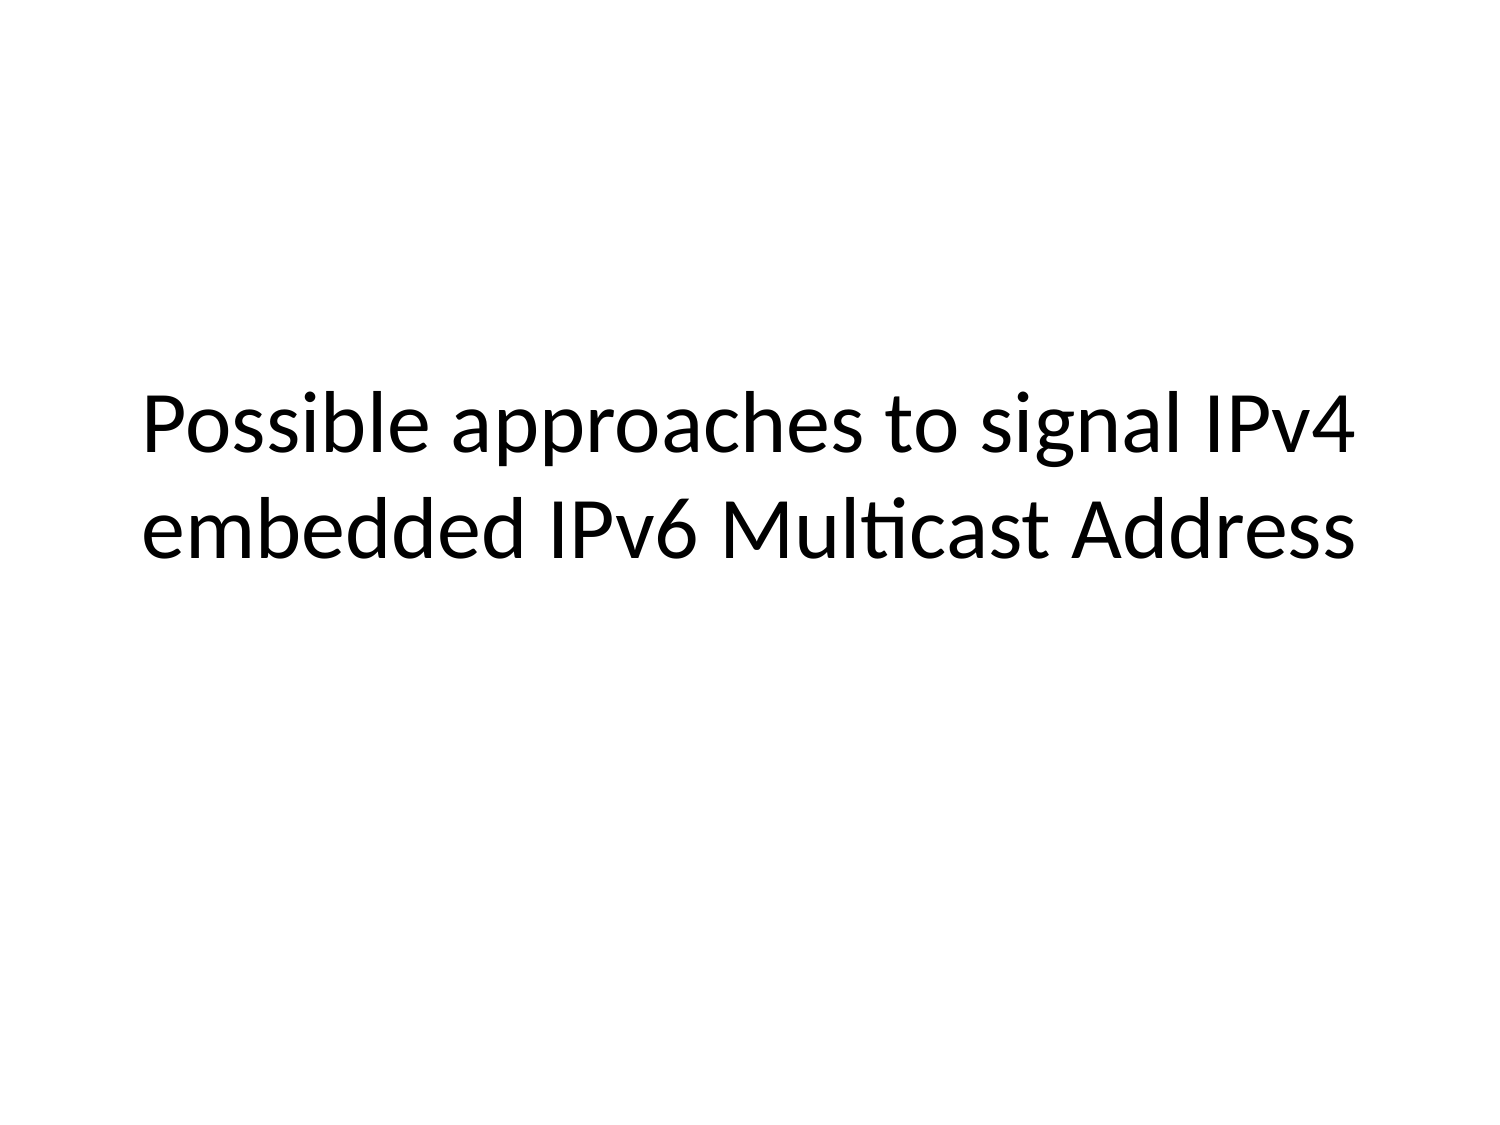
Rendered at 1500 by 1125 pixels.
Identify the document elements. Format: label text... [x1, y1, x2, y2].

title Possible approaches to signal IPv4 embedded IPv6 Multicast Address [112, 349, 1388, 591]
